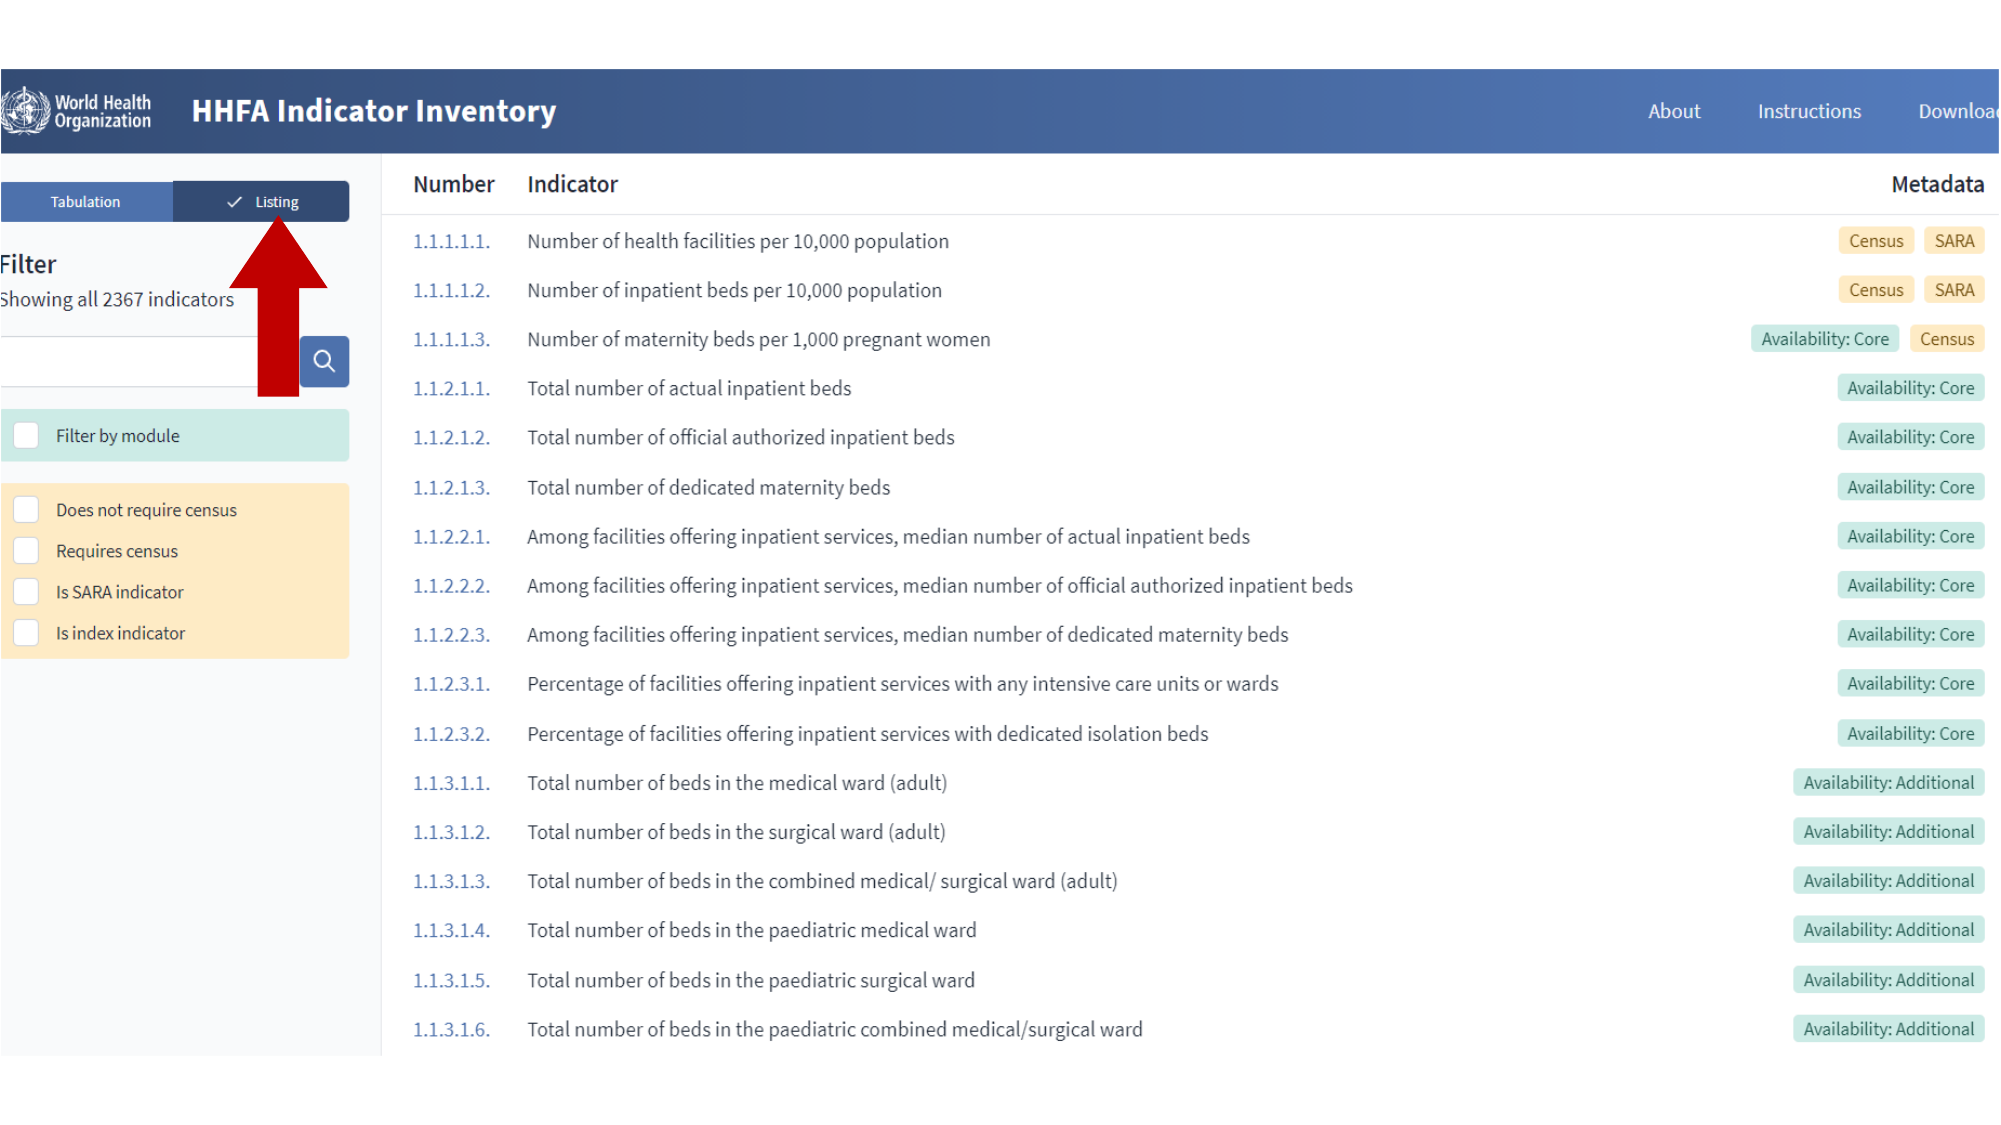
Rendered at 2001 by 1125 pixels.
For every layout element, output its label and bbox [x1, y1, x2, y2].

text_box [0, 68, 2000, 1057]
